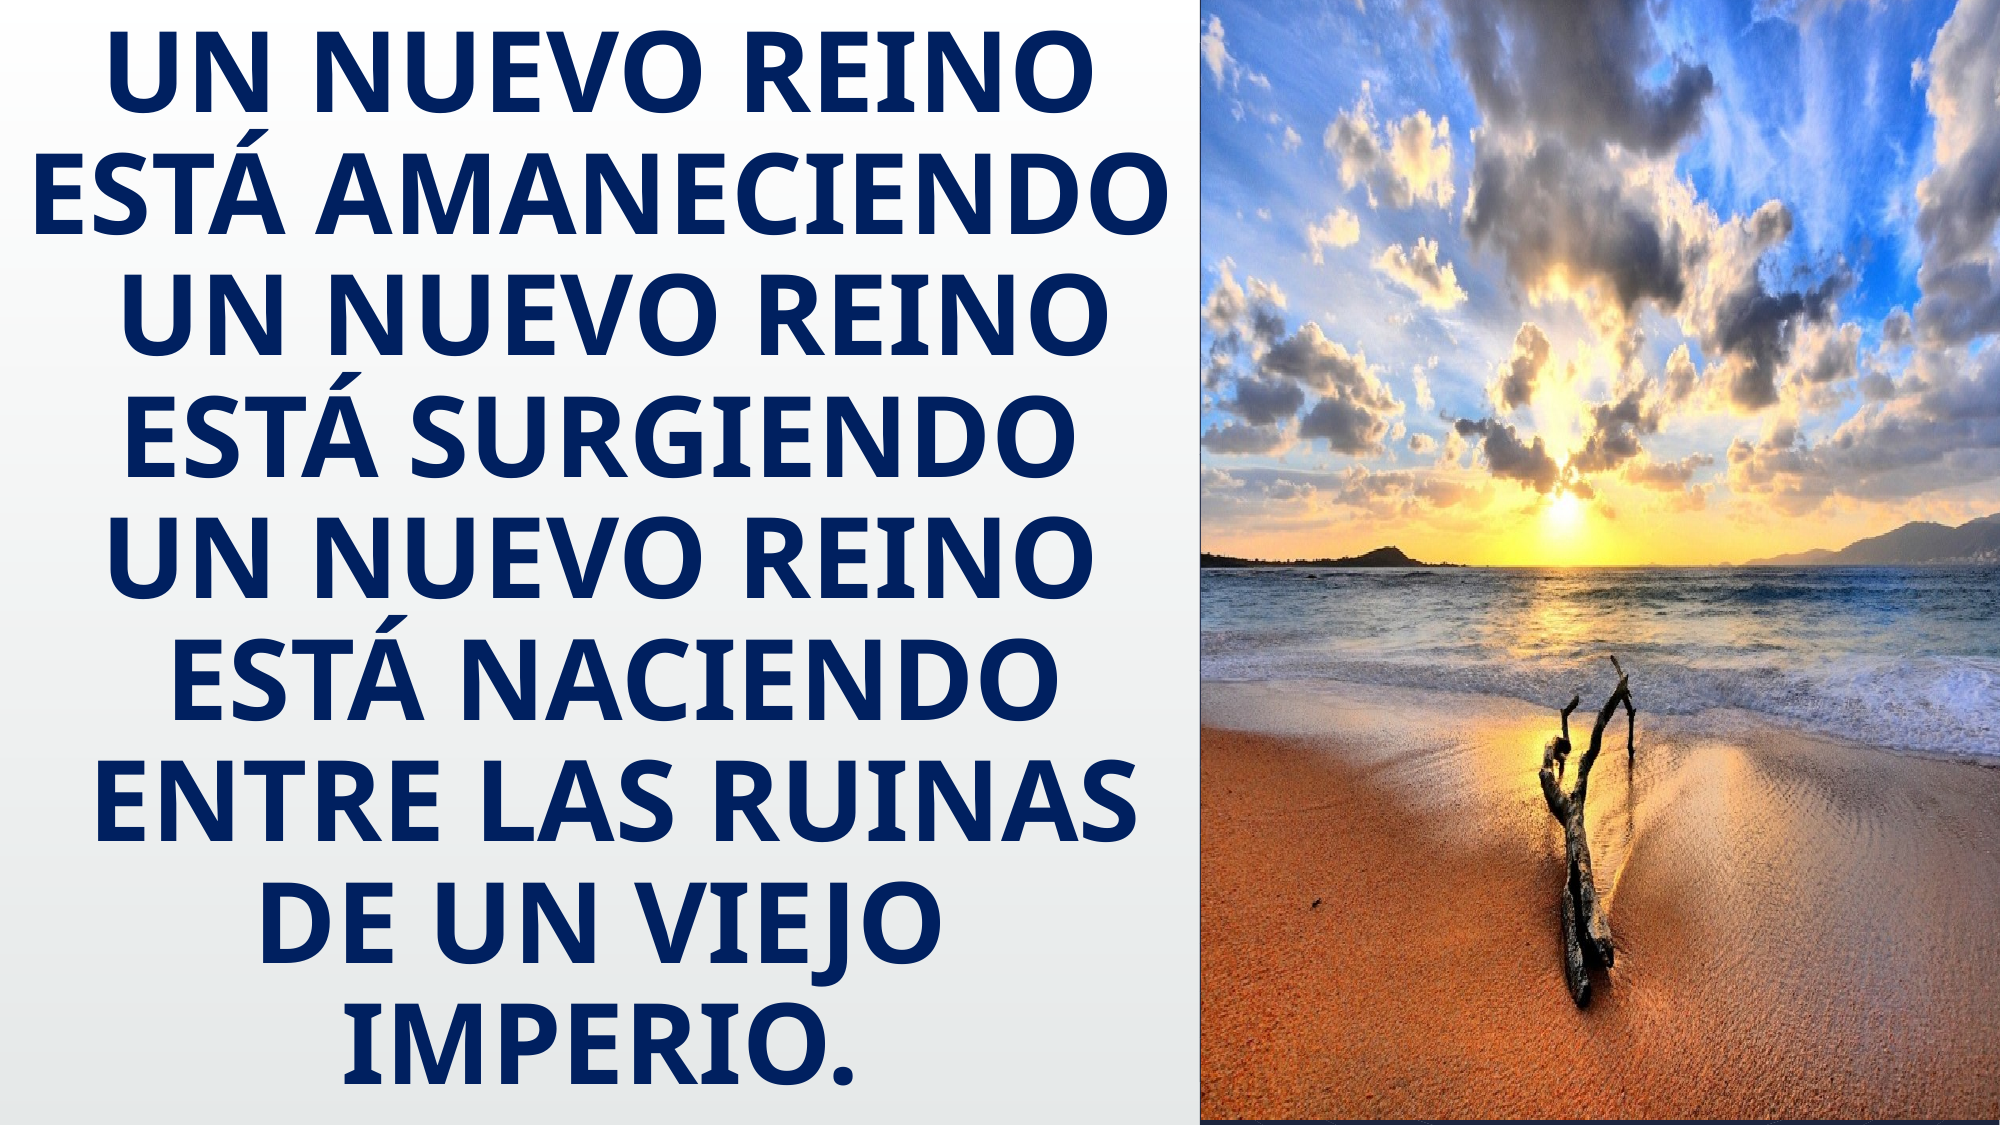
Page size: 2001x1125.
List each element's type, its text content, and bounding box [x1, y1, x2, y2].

title UN NUEVO REINO ESTÁ AMANECIENDO UN NUEVO REINO ESTÁ SURGIENDO UN NUEVO REINO ESTÁ NACIENDO ENTRE LAS RUINAS DE UN VIEJO IMPERIO. [0, 0, 1201, 1125]
picture [1200, 0, 2000, 1120]
